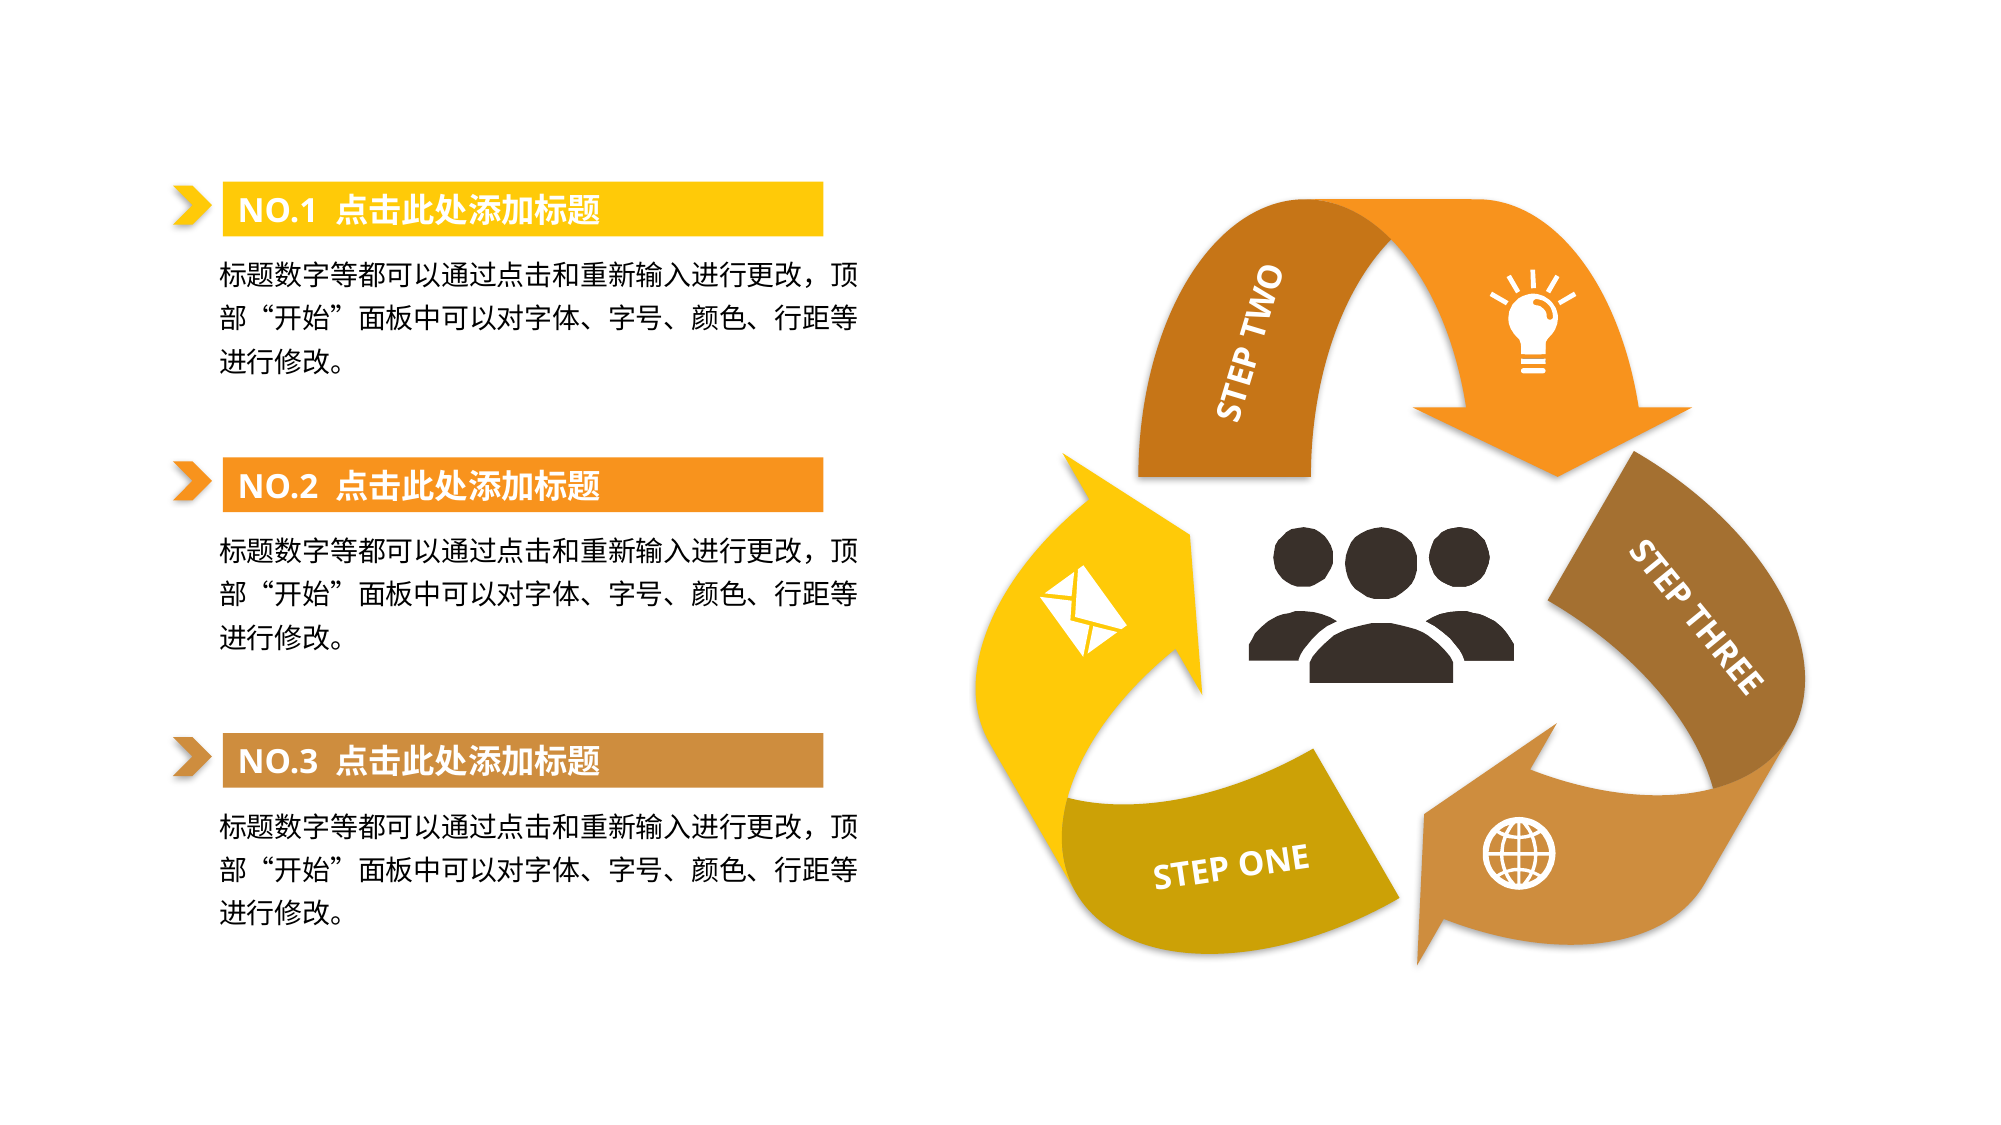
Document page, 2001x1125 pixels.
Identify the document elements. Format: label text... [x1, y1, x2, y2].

text_box NO.2 点击此处添加标题 [222, 457, 824, 513]
text_box [172, 736, 213, 777]
text_box [172, 184, 213, 226]
text_box 标题数字等都可以通过点击和重新输入进行更改，顶部“开始”面板中可以对字体、字号、颜色、行距等进行修改。 [204, 240, 880, 386]
text_box NO.3 点击此处添加标题 [222, 733, 824, 788]
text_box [1475, 482, 1754, 1043]
text_box 标题数字等都可以通过点击和重新输入进行更改，顶部“开始”面板中可以对字体、字号、颜色、行距等进行修改。 [204, 516, 880, 662]
text_box NO.1 点击此处添加标题 [222, 181, 824, 237]
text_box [1326, 526, 1470, 684]
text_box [1000, 445, 1322, 1006]
text_box [172, 460, 213, 502]
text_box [1138, 198, 1698, 478]
text_box 标题数字等都可以通过点击和重新输入进行更改，顶部“开始”面板中可以对字体、字号、颜色、行距等进行修改。 [204, 791, 880, 937]
